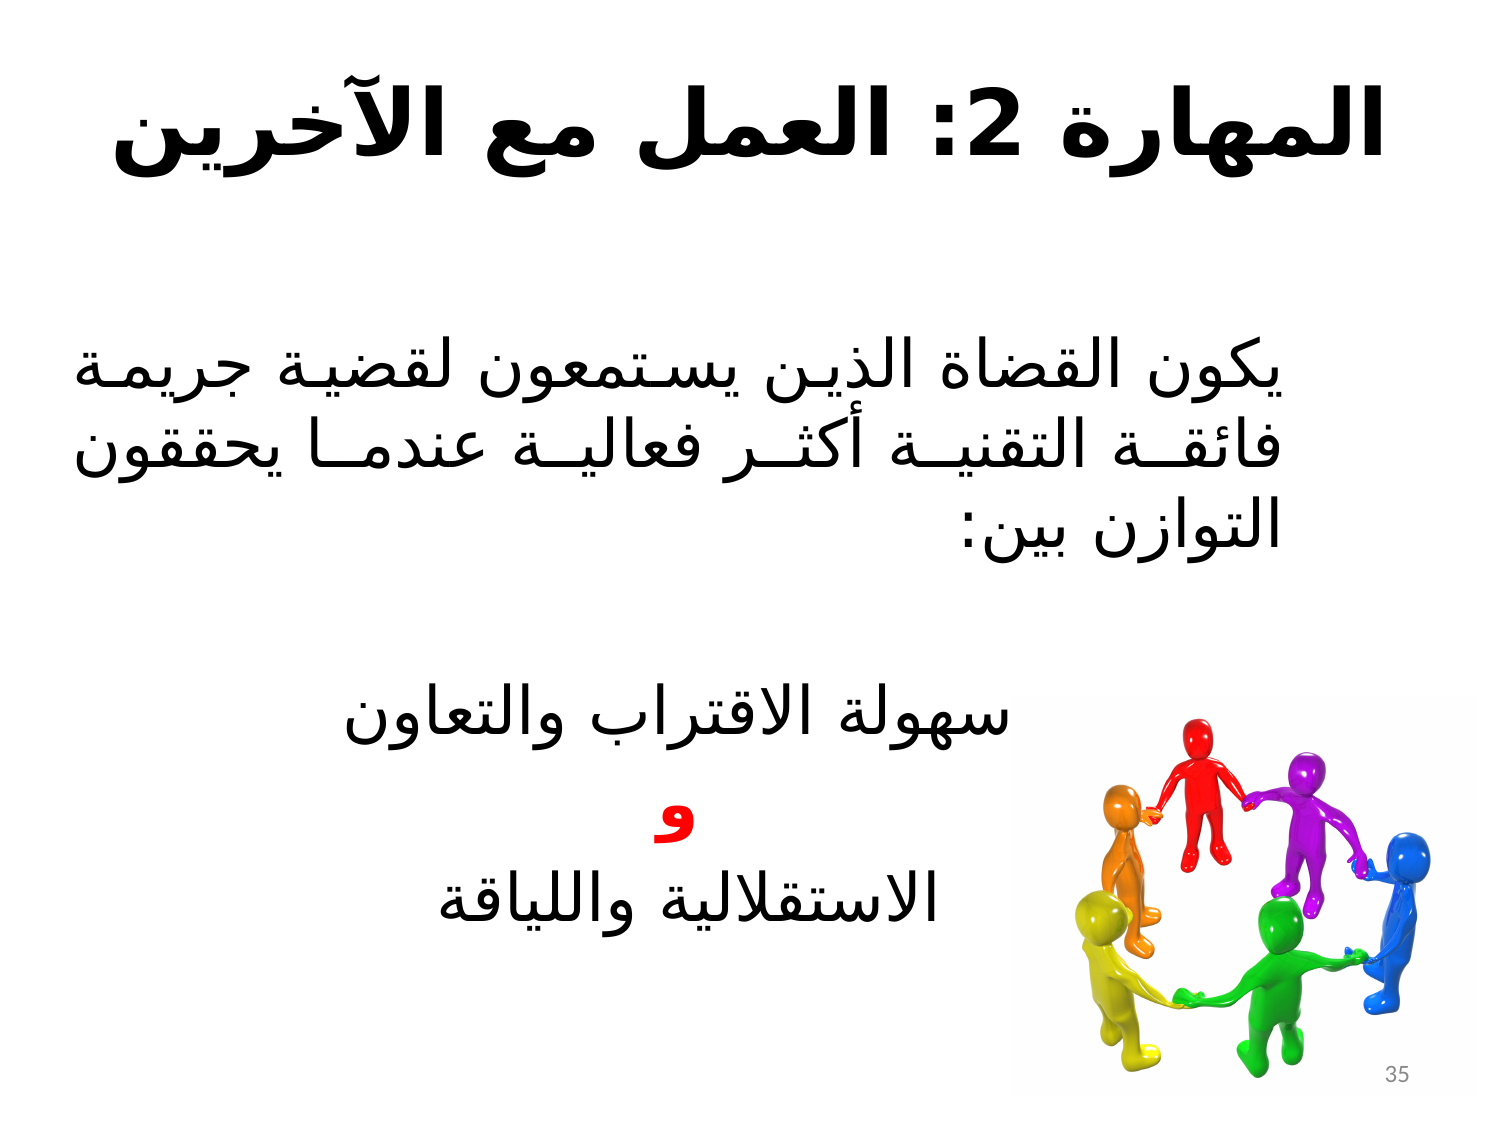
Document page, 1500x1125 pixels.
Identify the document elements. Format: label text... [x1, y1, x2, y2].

title المهارة 2: العمل مع الآخرين [75, 24, 1425, 213]
picture [1011, 696, 1479, 1097]
text_box يكون القضاة الذين يستمعون لقضية جريمة فائقة التقنية أكثر فعالية عندما يحققون التوازن بين: سهولة الاقتراب والتعاون و الاستقلالية واللياقة [57, 220, 1300, 1097]
